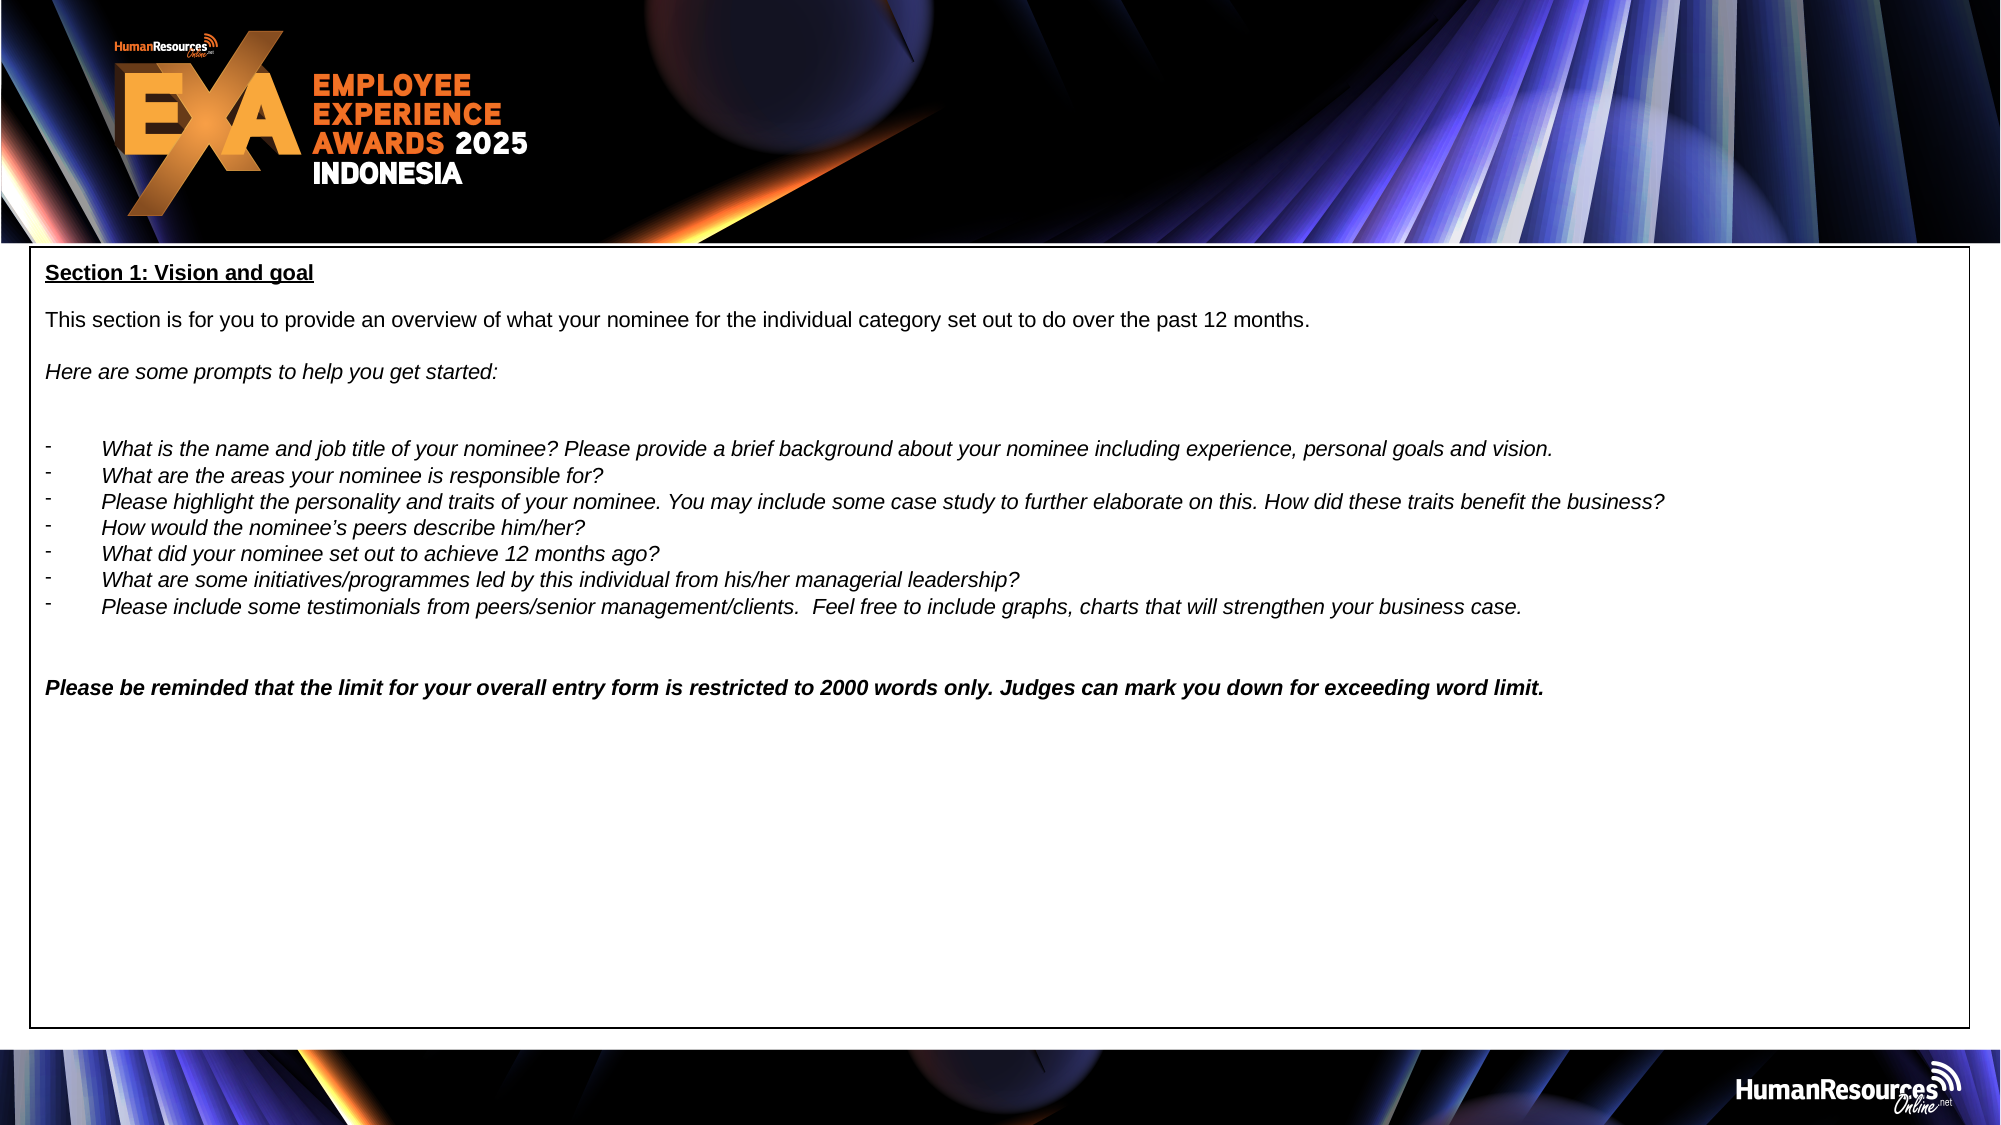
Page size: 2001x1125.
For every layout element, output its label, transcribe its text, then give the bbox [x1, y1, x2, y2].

text_box Section 1: Vision and goal This section is for you to provide an overview of what your nominee for the individual category set out to do over the past 12 months. Here are some prompts to help you get started: What is the name and job title of your nominee? Please provide a brief background about your nominee including experience, personal goals and vision. What are the areas your nominee is responsible for? Please highlight the personality and traits of your nominee. You may include some case study to further elaborate on this. How did these traits benefit the business? How would the nominee’s peers describe him/her? What did your nominee set out to achieve 12 months ago? What are some initiatives/programmes led by this individual from his/her managerial leadership? Please include some testimonials from peers/senior management/clients. Feel free to include graphs, charts that will strengthen your business case. Please be reminded that the limit for your overall entry form is restricted to 2000 words only. Judges can mark you down for exceeding word limit. [30, 246, 1970, 1029]
picture [0, 0, 2001, 1125]
